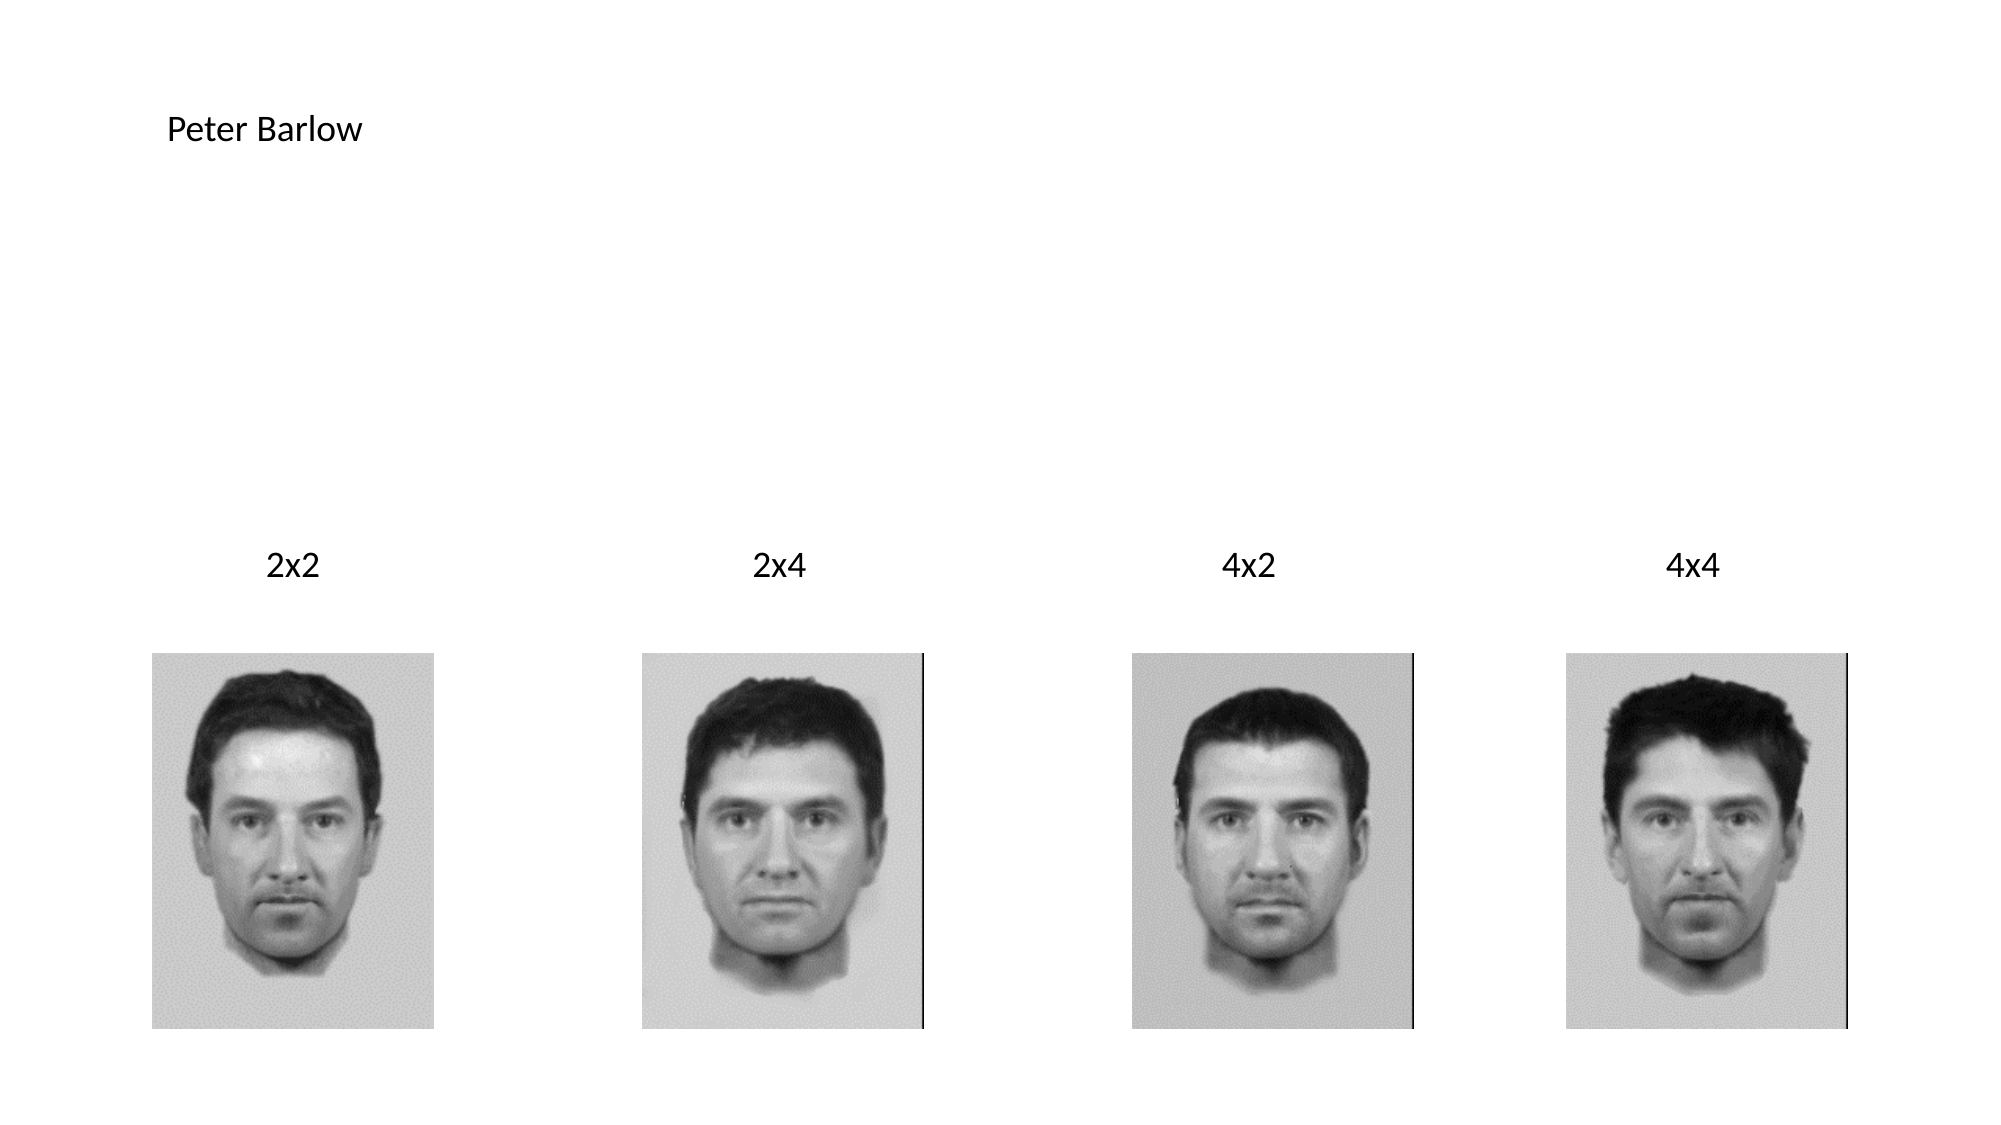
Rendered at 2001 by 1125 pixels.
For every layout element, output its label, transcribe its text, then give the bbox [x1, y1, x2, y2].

picture [152, 653, 434, 1029]
text_box 2x2 2x4 4x2 4x4 [115, 532, 1913, 592]
picture [642, 653, 924, 1029]
picture [1566, 653, 1848, 1029]
text_box Peter Barlow [152, 96, 1153, 157]
picture [1132, 653, 1414, 1029]
